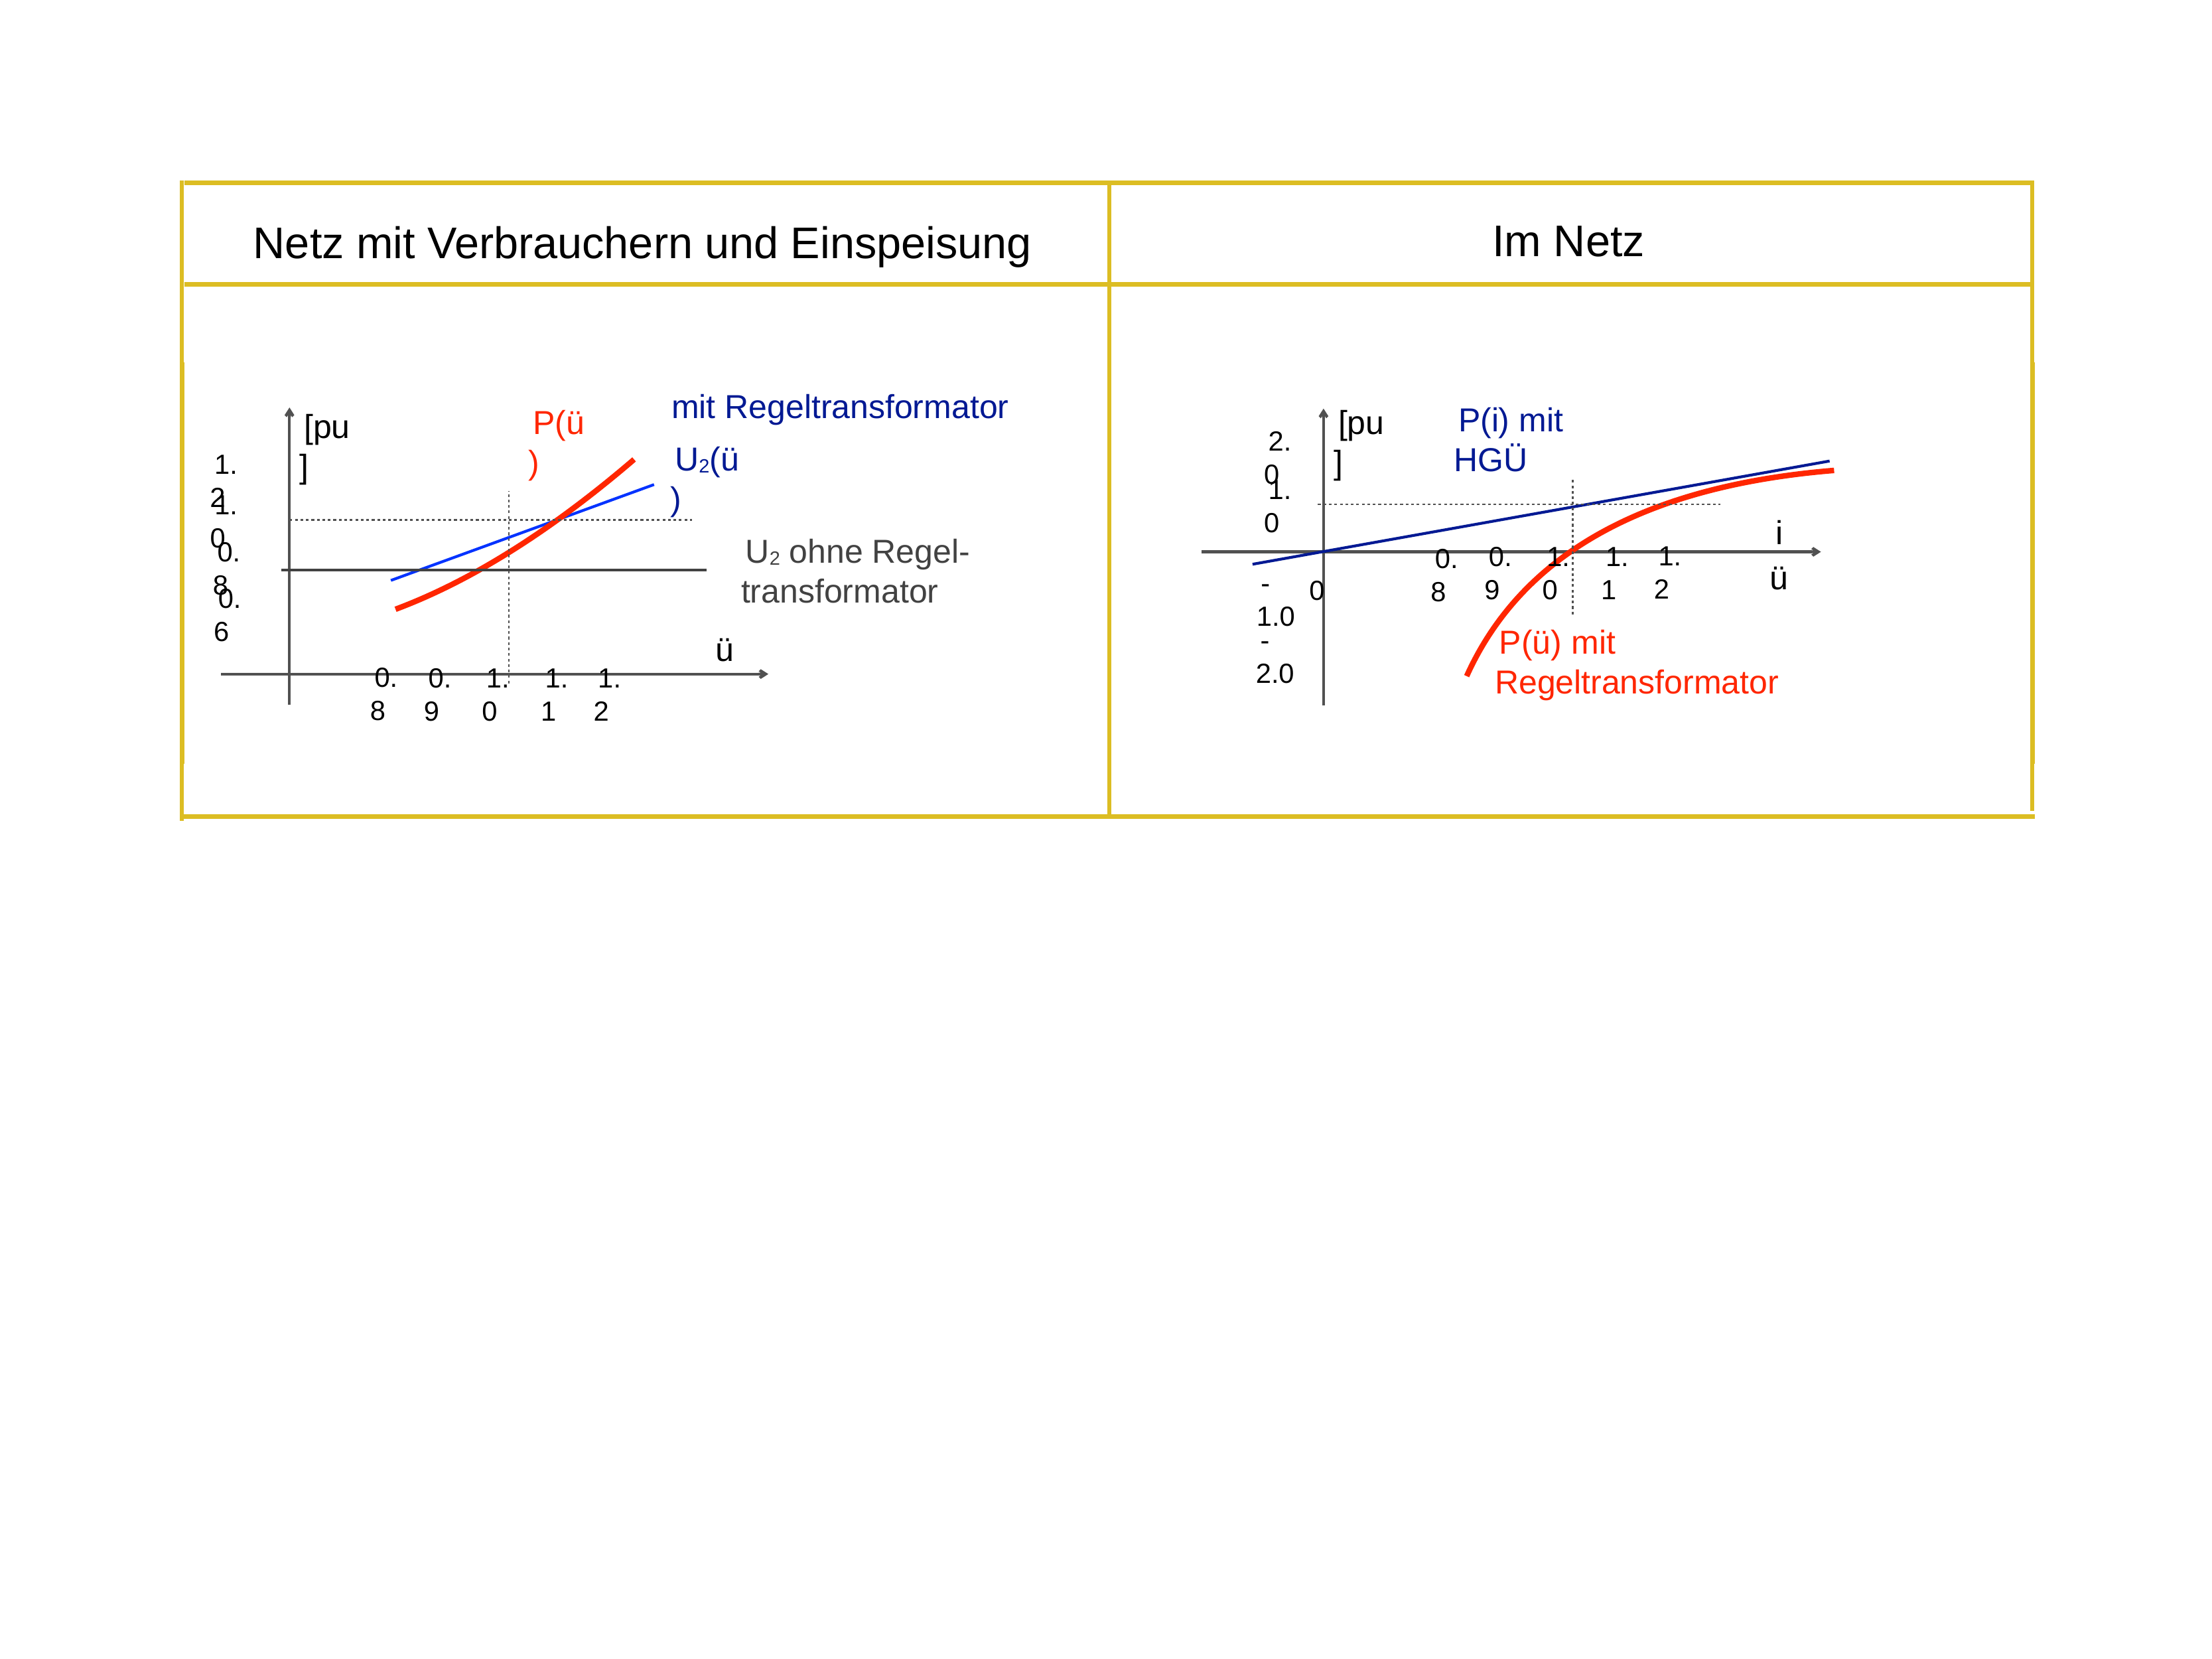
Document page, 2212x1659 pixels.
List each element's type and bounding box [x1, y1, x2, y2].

text_box [176, 180, 2036, 822]
